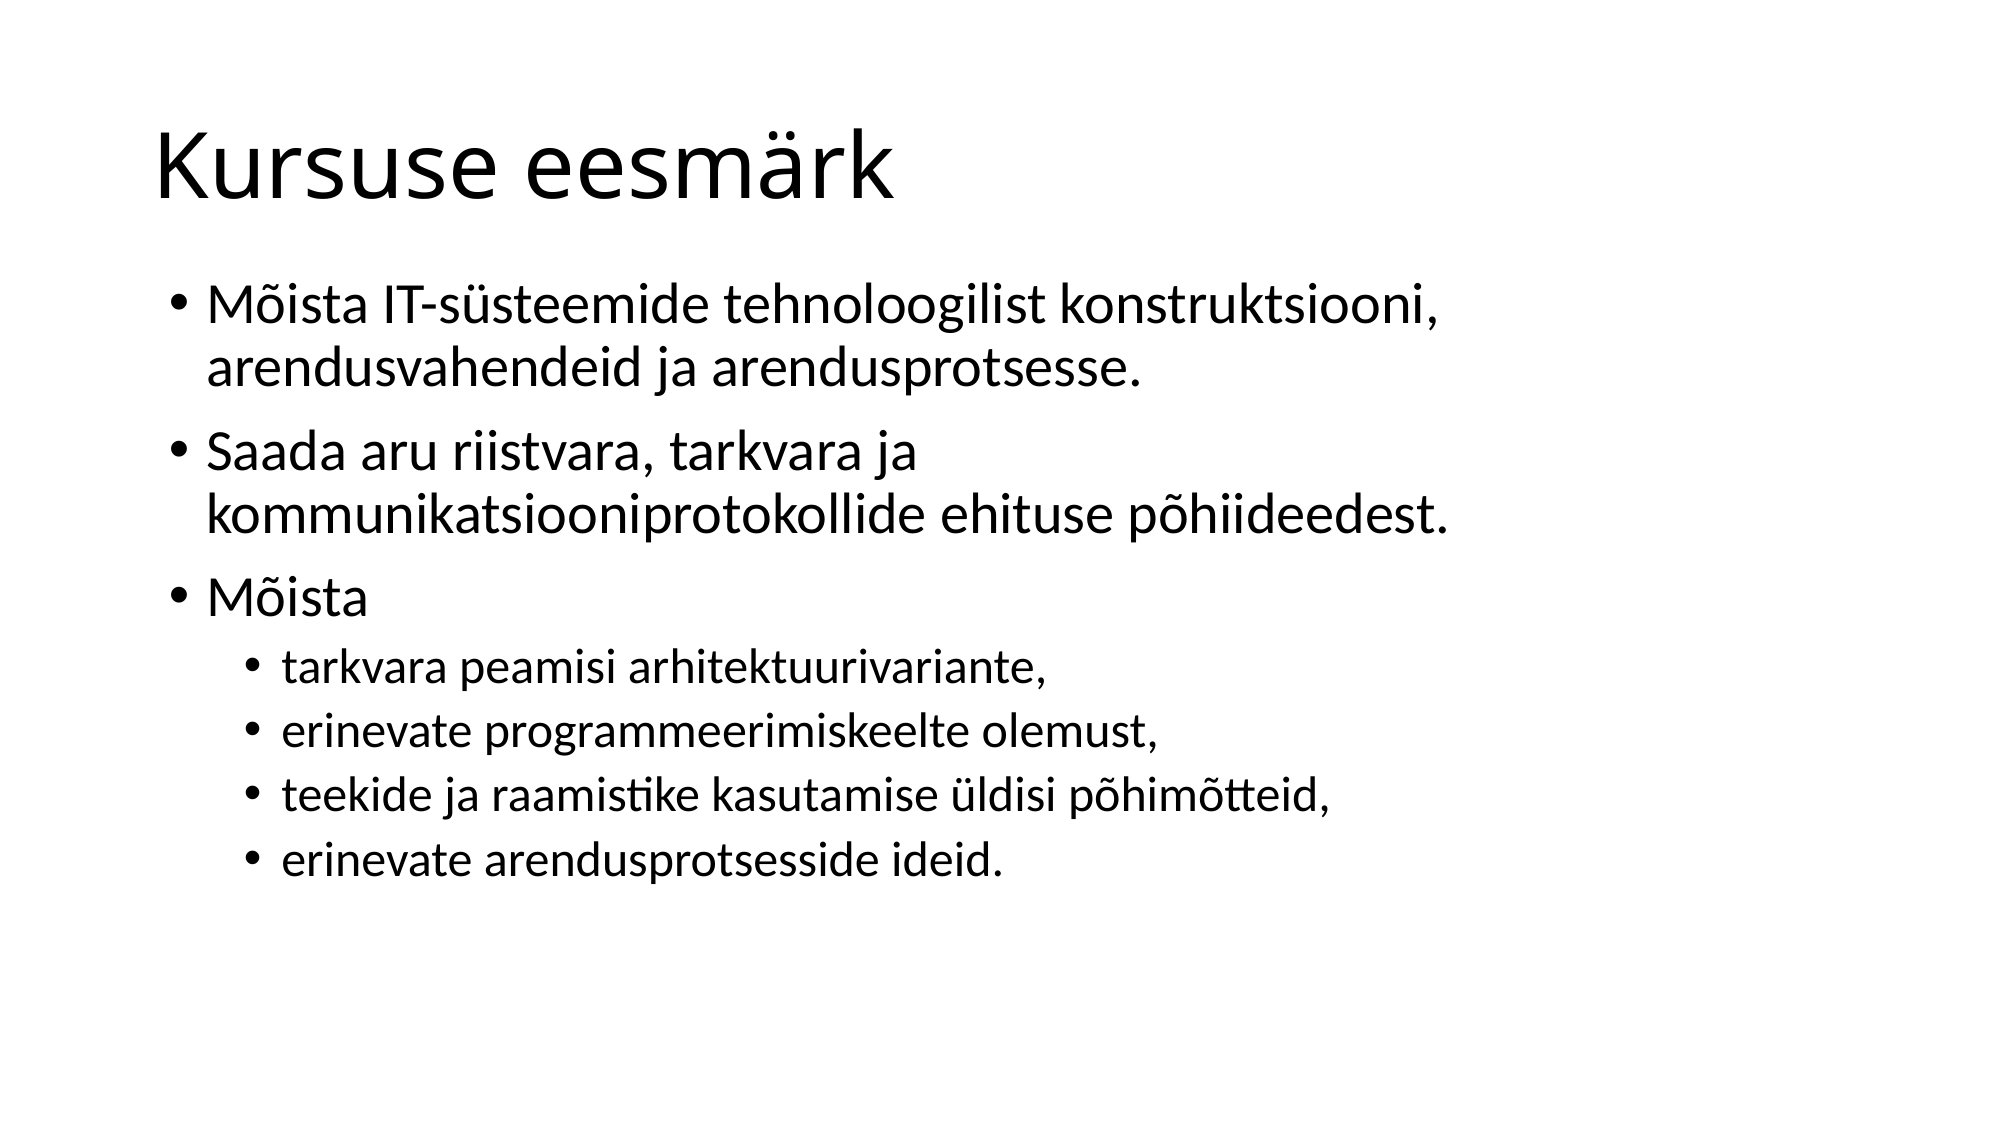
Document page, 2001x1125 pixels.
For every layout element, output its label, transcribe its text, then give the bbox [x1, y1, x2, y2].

title Kursuse eesmärk [137, 59, 1863, 278]
list Mõista IT-süsteemide tehnoloogilist konstruktsiooni, arendusvahendeid ja arendusprotsesse. Saada aru riistvara, tarkvara ja kommunikatsiooniprotokollide ehituse põhiideedest. Mõista tarkvara peamisi arhitektuurivariante, erinevate programmeerimiskeelte olemust, teekide ja raamistike kasutamise üldisi põhimõtteid, erinevate arendusprotsesside ideid. [153, 266, 1504, 1009]
